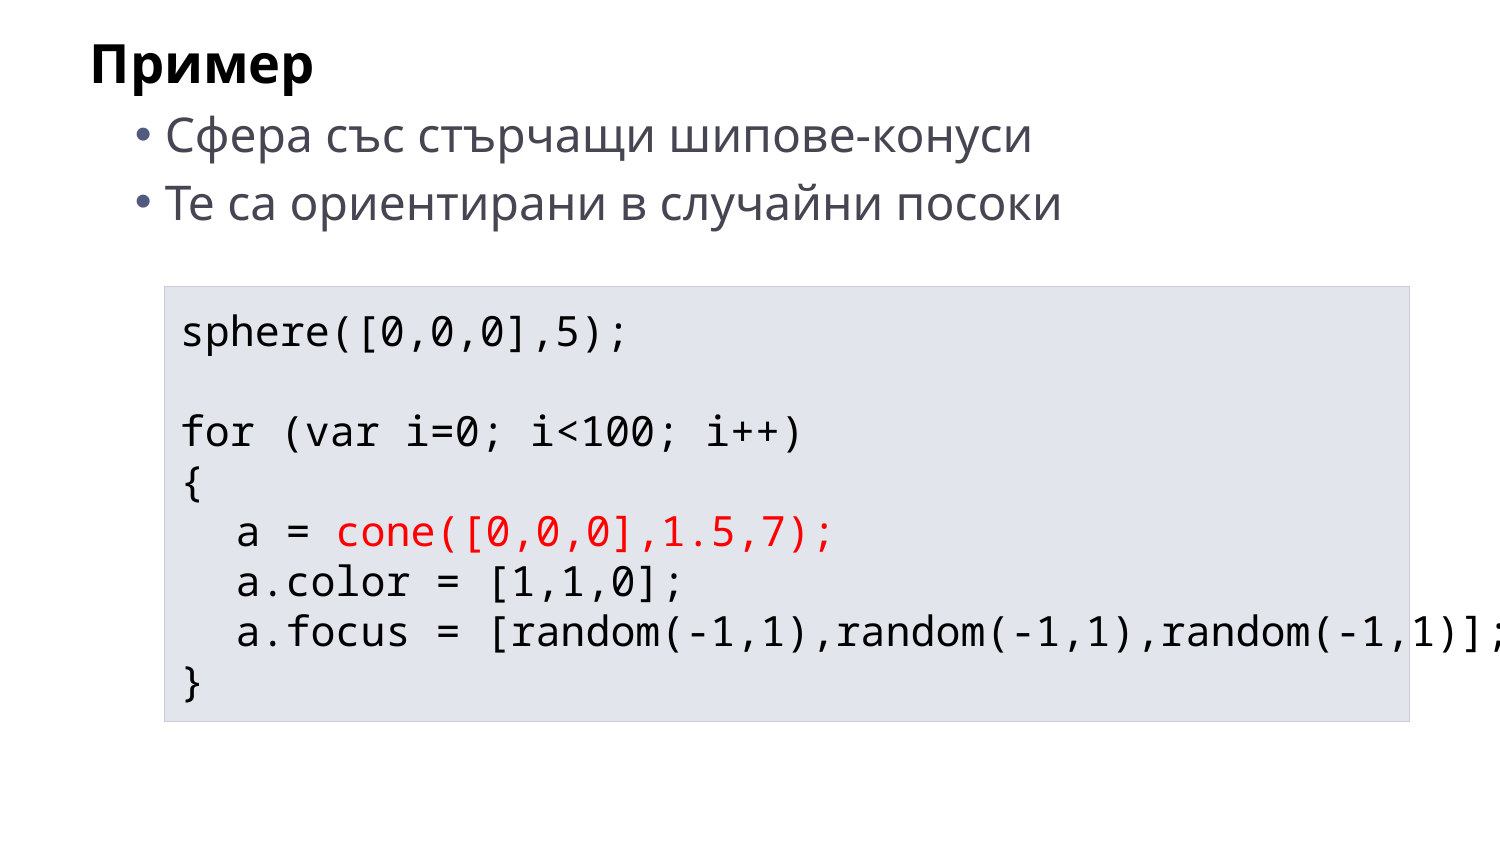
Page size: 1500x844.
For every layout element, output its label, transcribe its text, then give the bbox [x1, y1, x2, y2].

text_box sphere([0,0,0],5); for (var i=0; i<100; i++) { a = cone([0,0,0],1.5,7); a.color = [1,1,0]; a.focus = [random(-1,1),random(-1,1),random(-1,1)]; } [164, 286, 1410, 722]
list Пример Сфера със стърчащи шипове-конуси Те са ориентирани в случайни посоки [75, 21, 1475, 835]
